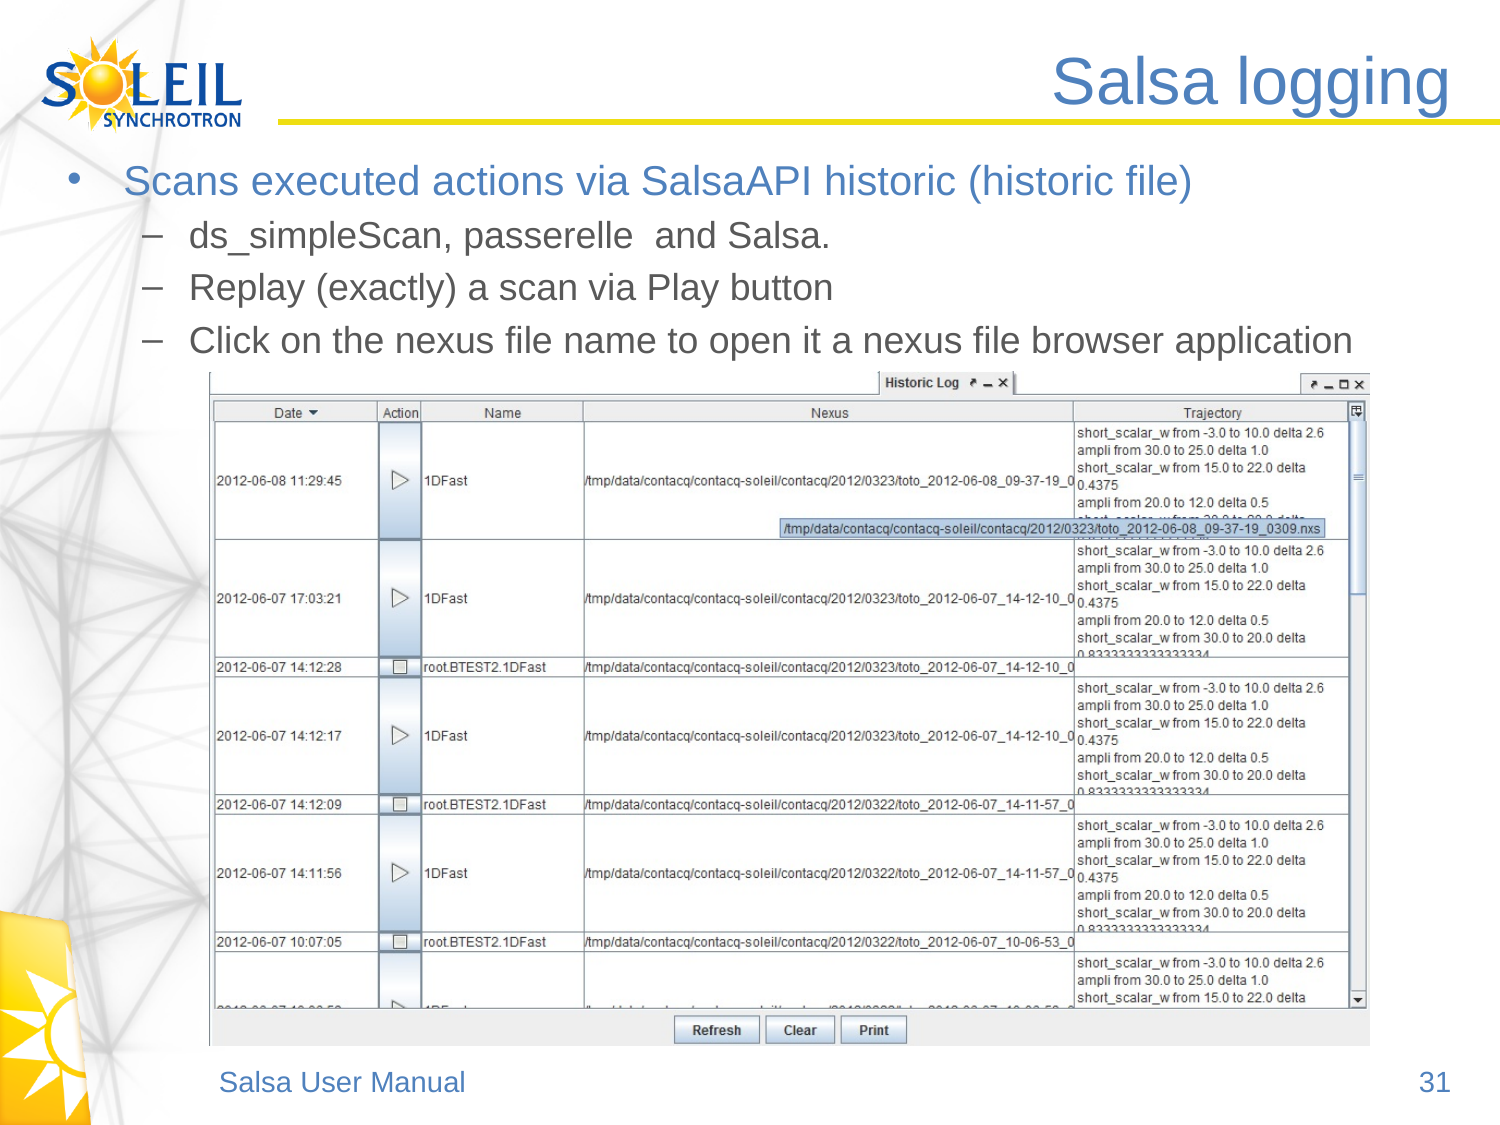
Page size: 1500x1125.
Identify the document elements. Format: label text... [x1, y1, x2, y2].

text_box Salsa User Manual 31 [100, 1046, 1467, 1116]
picture [0, 0, 1500, 1125]
title Salsa logging [277, 31, 1467, 125]
text_box Scans executed actions via SalsaAPI historic (historic file) ds_simpleScan, passerelle and Salsa. Replay (exactly) a scan via Play button Click on the nexus file name to open it a nexus file browser application [52, 145, 1463, 1046]
